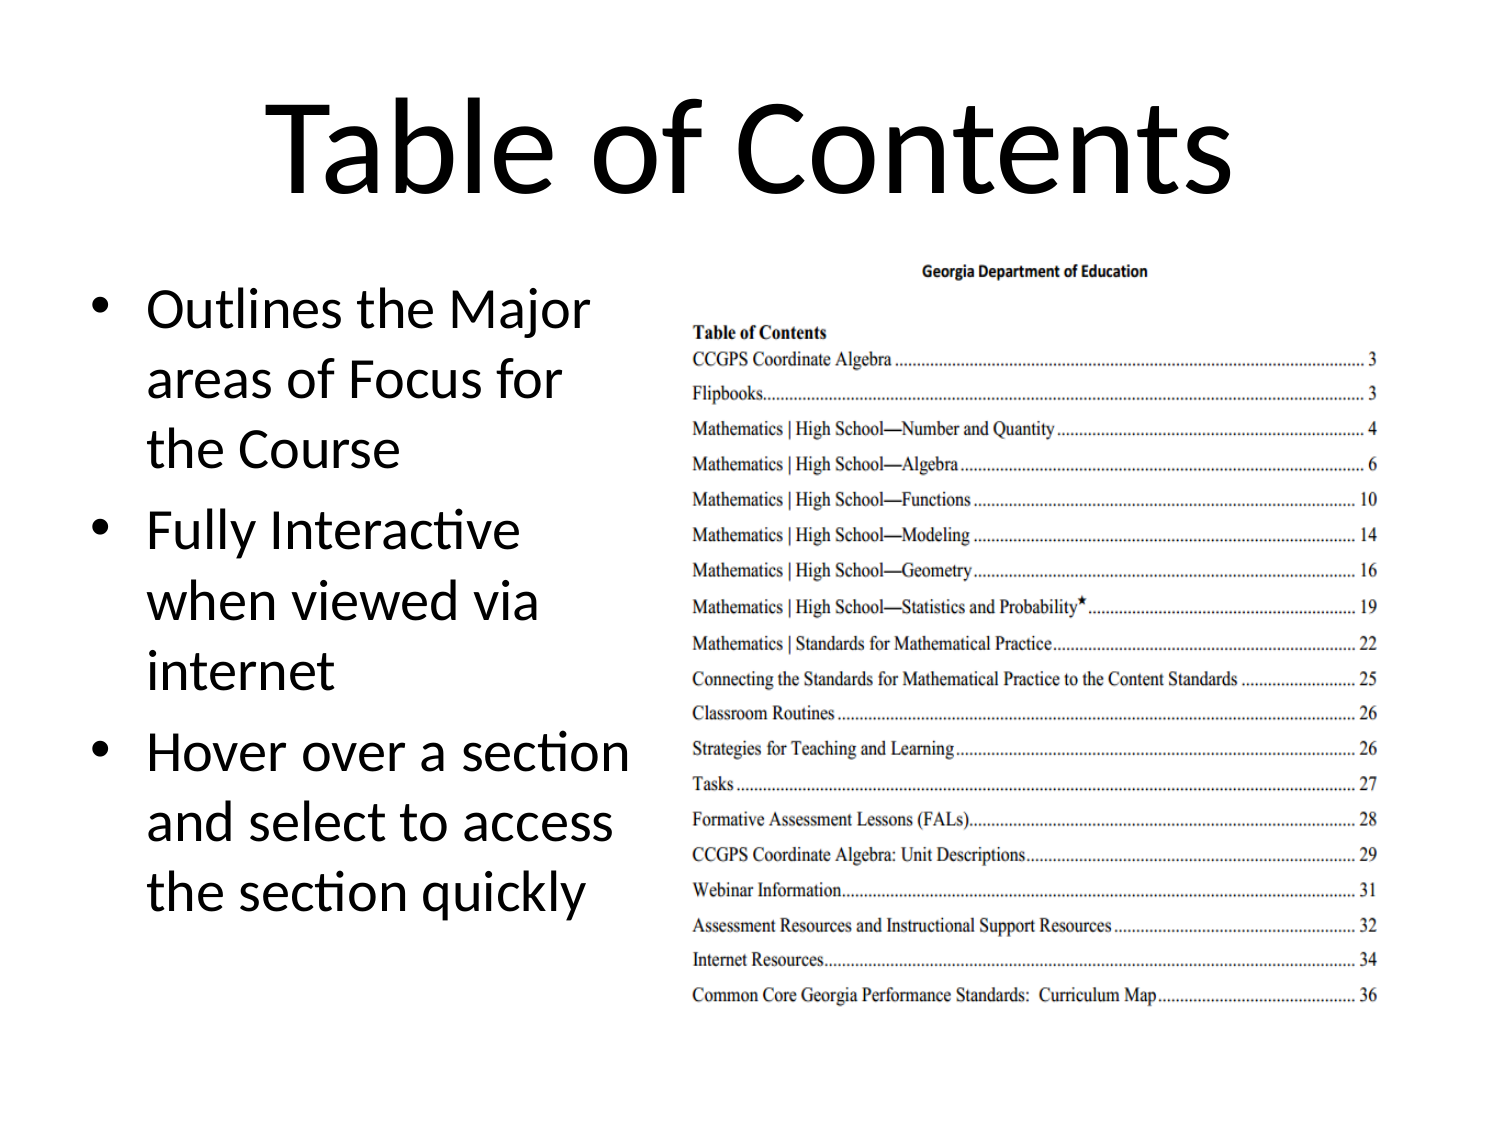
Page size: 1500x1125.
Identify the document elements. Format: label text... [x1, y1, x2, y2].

picture [662, 224, 1426, 1038]
title Table of Contents [75, 45, 1425, 233]
list Outlines the Major areas of Focus for the Course Fully Interactive when viewed via internet Hover over a section and select to access the section quickly [75, 262, 657, 1005]
